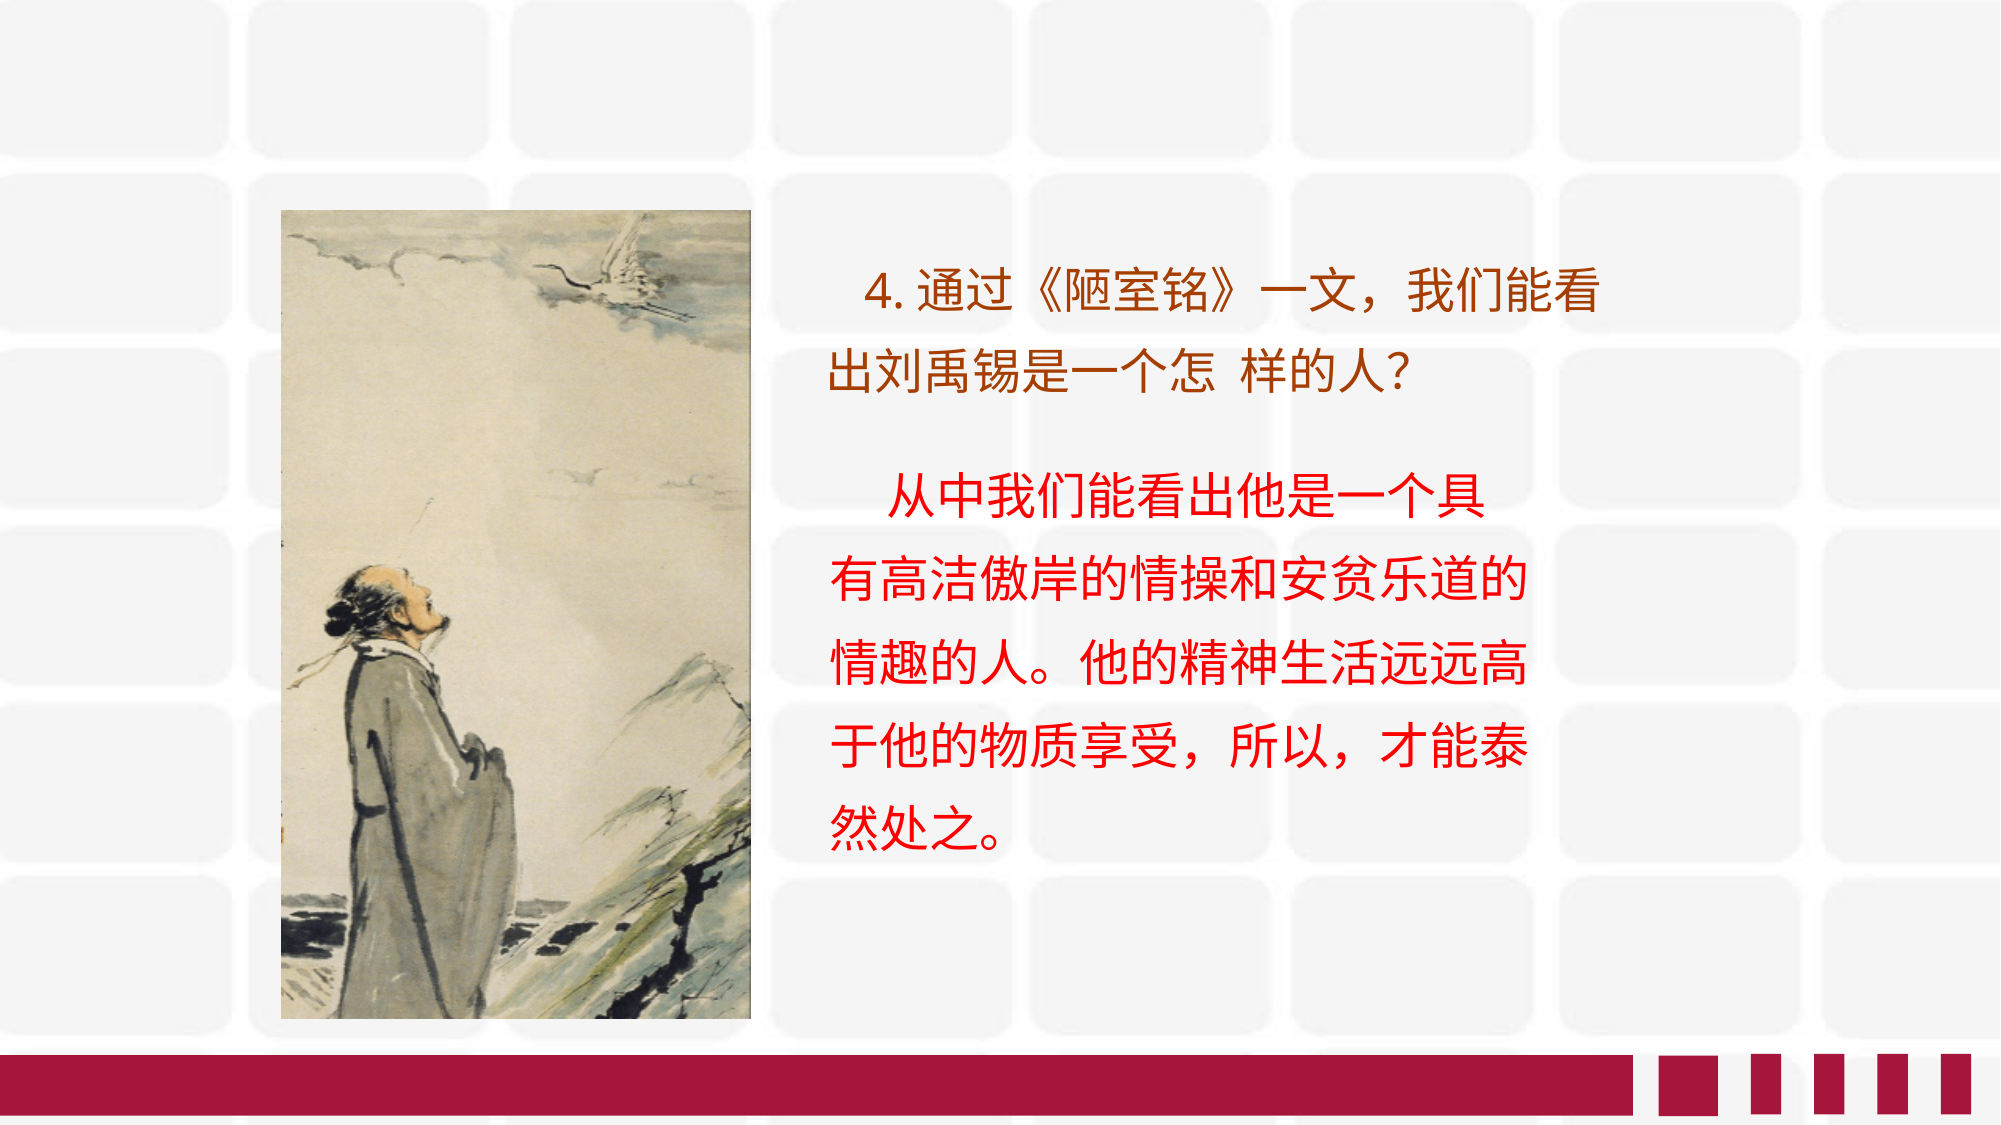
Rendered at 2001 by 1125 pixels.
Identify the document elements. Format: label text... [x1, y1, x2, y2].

list 4.通过《陋室铭》一文，我们能看出刘禹锡是一个怎 样的人？ [814, 230, 1621, 406]
picture [0, 0, 2000, 1125]
text_box 从中我们能看出他是一个具 有高洁傲岸的情操和安贫乐道的 情趣的人。他的精神生活远远高 于他的物质享受，所以，才能泰然处之。 [814, 433, 1550, 866]
